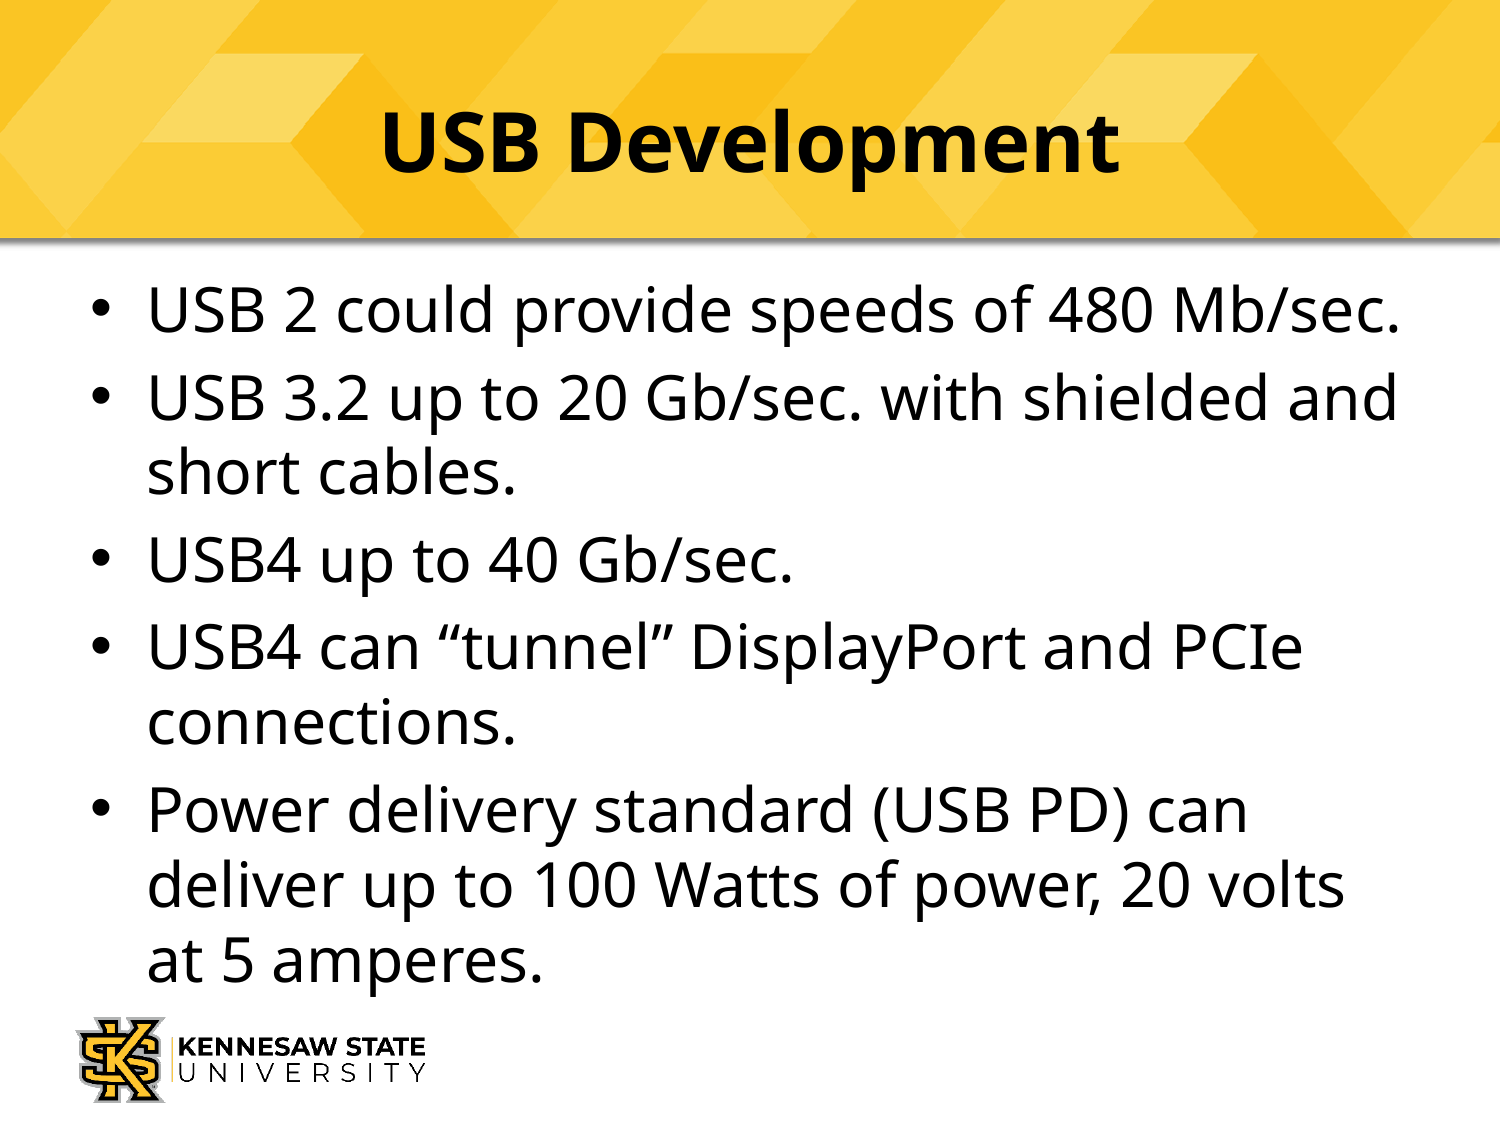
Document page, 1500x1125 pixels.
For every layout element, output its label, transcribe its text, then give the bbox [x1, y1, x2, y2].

list USB 2 could provide speeds of 480 Mb/sec. USB 3.2 up to 20 Gb/sec. with shielded and short cables. USB4 up to 40 Gb/sec. USB4 can “tunnel” DisplayPort and PCIe connections. Power delivery standard (USB PD) can deliver up to 100 Watts of power, 20 volts at 5 amperes. [75, 262, 1425, 1005]
picture [75, 1017, 425, 1103]
picture [0, 0, 1500, 251]
title USB Development [75, 45, 1425, 233]
